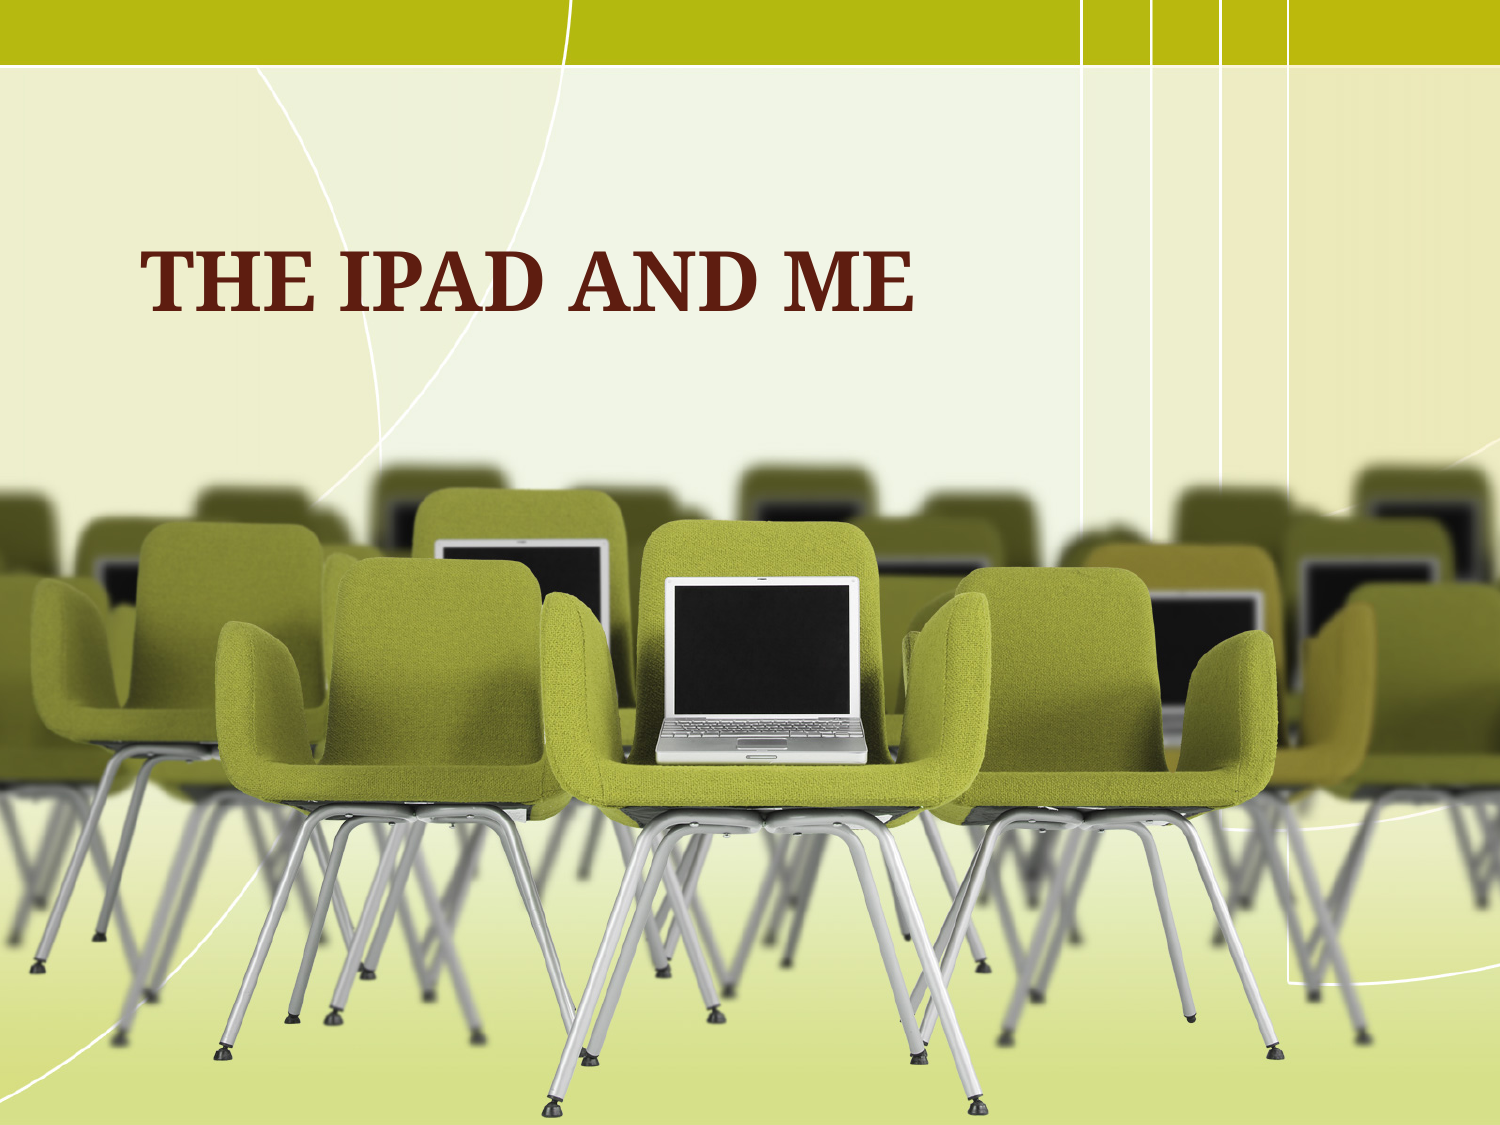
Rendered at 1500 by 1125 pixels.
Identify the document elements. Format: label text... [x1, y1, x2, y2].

picture [0, 0, 1500, 1125]
title The ipad and Me [124, 220, 1401, 445]
